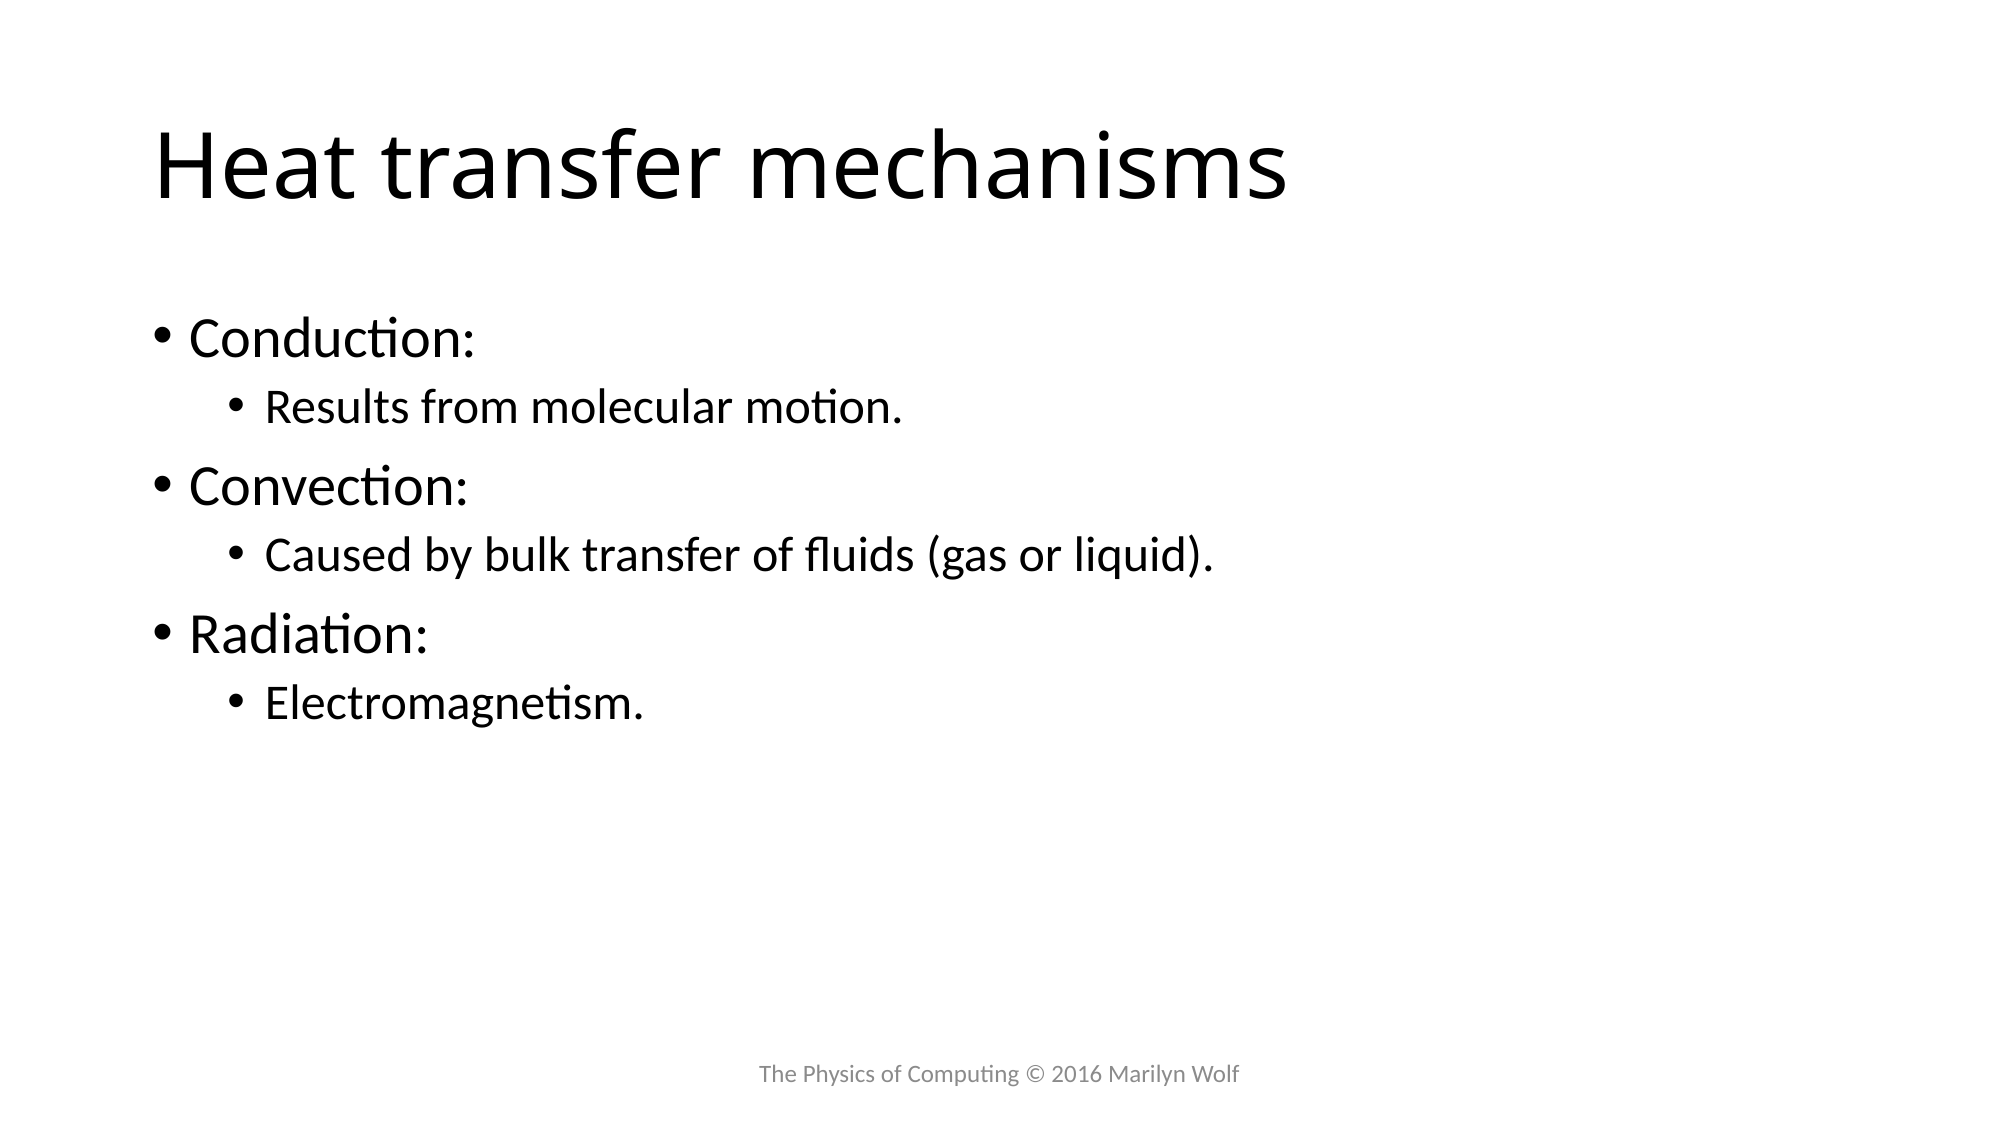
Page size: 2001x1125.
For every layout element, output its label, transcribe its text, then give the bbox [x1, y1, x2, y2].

title Heat transfer mechanisms [137, 59, 1863, 278]
list Conduction: Results from molecular motion. Convection: Caused by bulk transfer of fluids (gas or liquid). Radiation: Electromagnetism. [137, 299, 1863, 1014]
footer The Physics of Computing © 2016 Marilyn Wolf [662, 1042, 1338, 1103]
